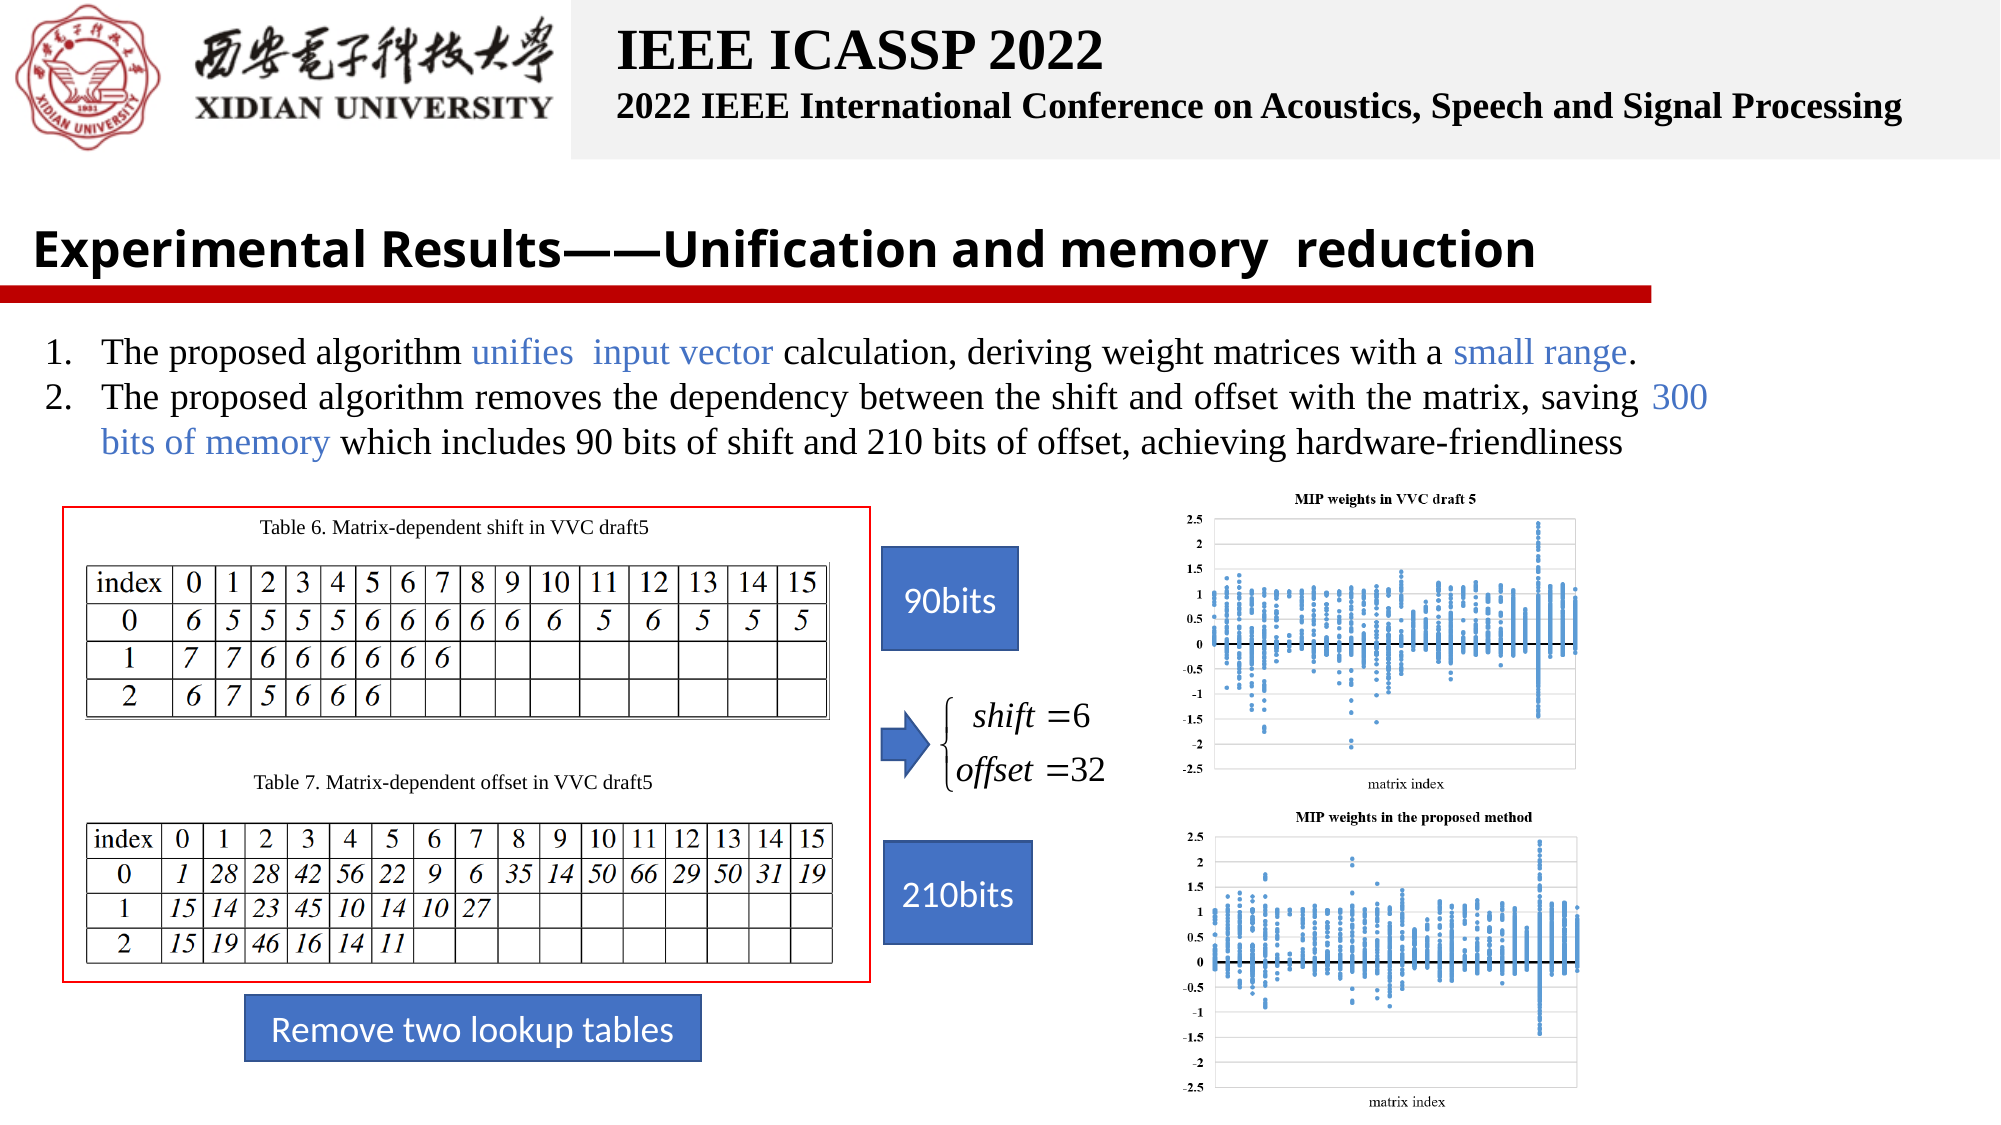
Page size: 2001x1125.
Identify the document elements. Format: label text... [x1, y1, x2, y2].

text_box Remove two lookup tables [244, 994, 702, 1062]
text_box [62, 506, 871, 983]
picture [85, 821, 836, 964]
text_box [571, 0, 2000, 160]
picture [0, 0, 571, 160]
picture [1183, 488, 1583, 793]
text_box [880, 710, 931, 779]
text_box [932, 691, 1112, 799]
text_box 90bits [881, 546, 1019, 651]
text_box [0, 284, 1652, 304]
text_box The proposed algorithm unifies input vector calculation, deriving weight matrices with a small range. The proposed algorithm removes the dependency between the shift and offset with the matrix, saving 300 bits of memory which includes 90 bits of shift and 210 bits of offset, achieving hardware-friendliness [29, 319, 1723, 470]
text_box 210bits [883, 840, 1033, 945]
text_box IEEE ICASSP 2022 2022 IEEE International Conference on Acoustics, Speech and Signal Processing [601, 3, 2000, 134]
picture [85, 562, 830, 720]
text_box Experimental Results——Unification and memory reduction [18, 209, 1628, 285]
picture [1183, 809, 1583, 1111]
